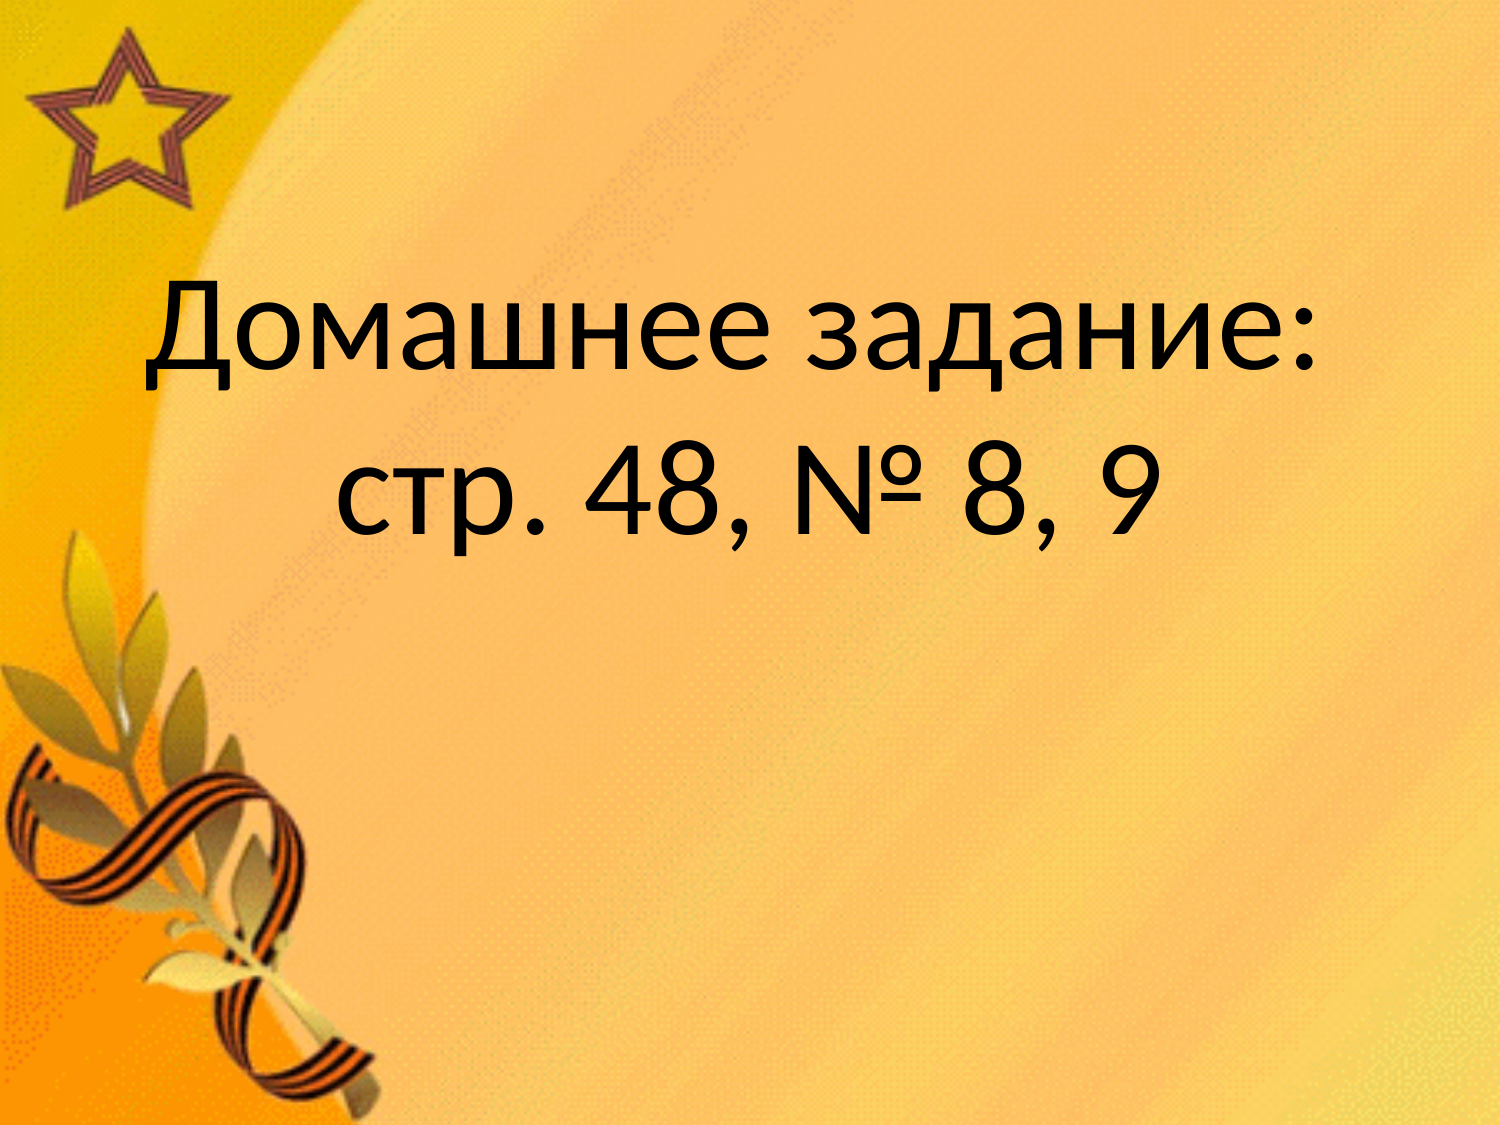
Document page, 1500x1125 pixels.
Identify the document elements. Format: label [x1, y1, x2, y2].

list [0, 0, 1500, 1125]
